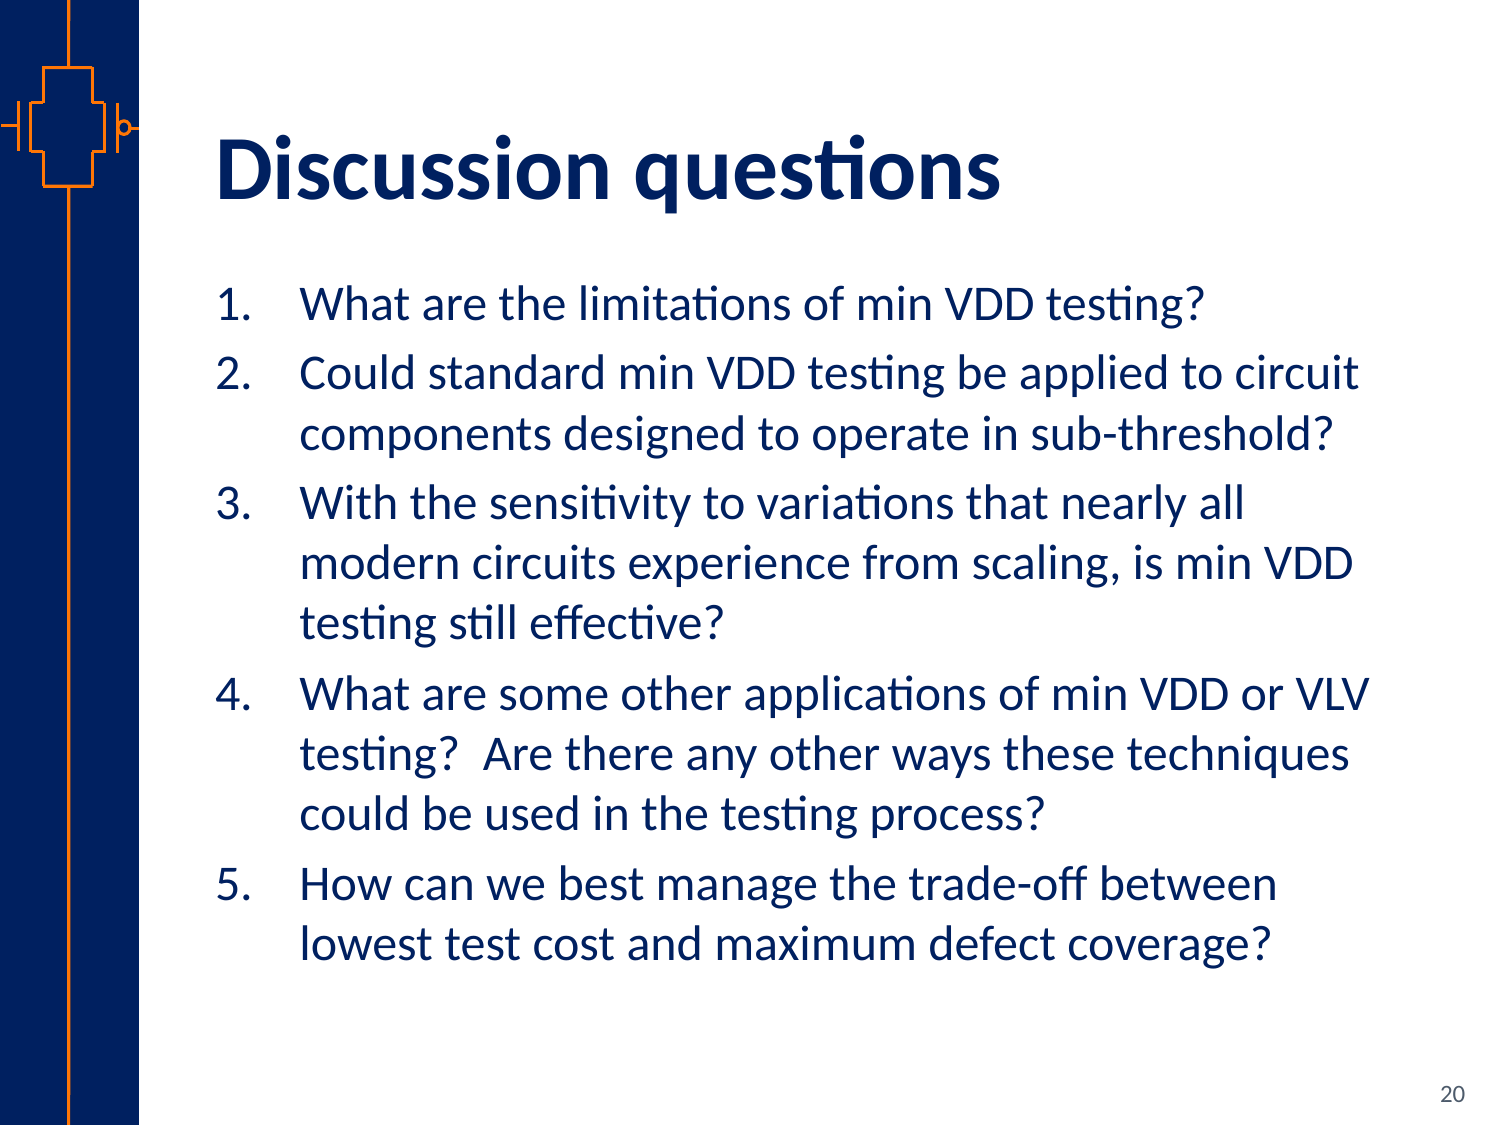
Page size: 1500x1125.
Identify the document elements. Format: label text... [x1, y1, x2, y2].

title Discussion questions [200, 37, 1388, 225]
slide_number 20 [1425, 1062, 1488, 1123]
list What are the limitations of min VDD testing? Could standard min VDD testing be applied to circuit components designed to operate in sub-threshold? With the sensitivity to variations that nearly all modern circuits experience from scaling, is min VDD testing still effective? What are some other applications of min VDD or VLV testing? Are there any other ways these techniques could be used in the testing process? How can we best manage the trade-off between lowest test cost and maximum defect coverage? [200, 262, 1425, 988]
